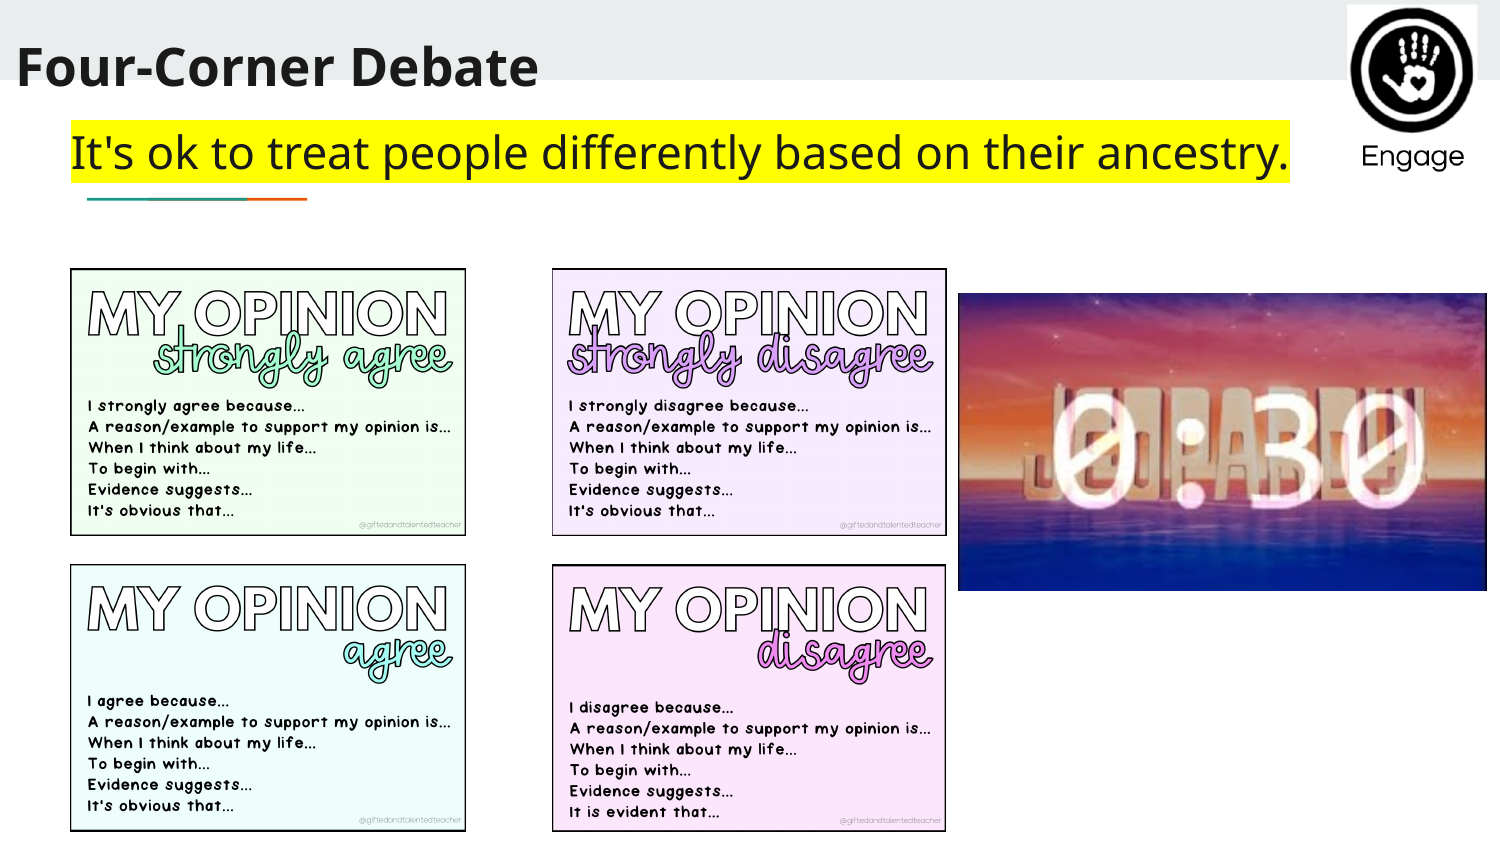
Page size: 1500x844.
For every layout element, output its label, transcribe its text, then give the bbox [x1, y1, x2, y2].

picture [552, 564, 947, 832]
picture [70, 268, 466, 537]
list It's ok to treat people differently based on their ancestry. [0, 100, 1375, 216]
picture [1323, 0, 1500, 179]
picture [957, 293, 1487, 592]
picture [70, 564, 466, 833]
picture [551, 268, 947, 537]
title Four-Corner Debate [0, 18, 1258, 113]
